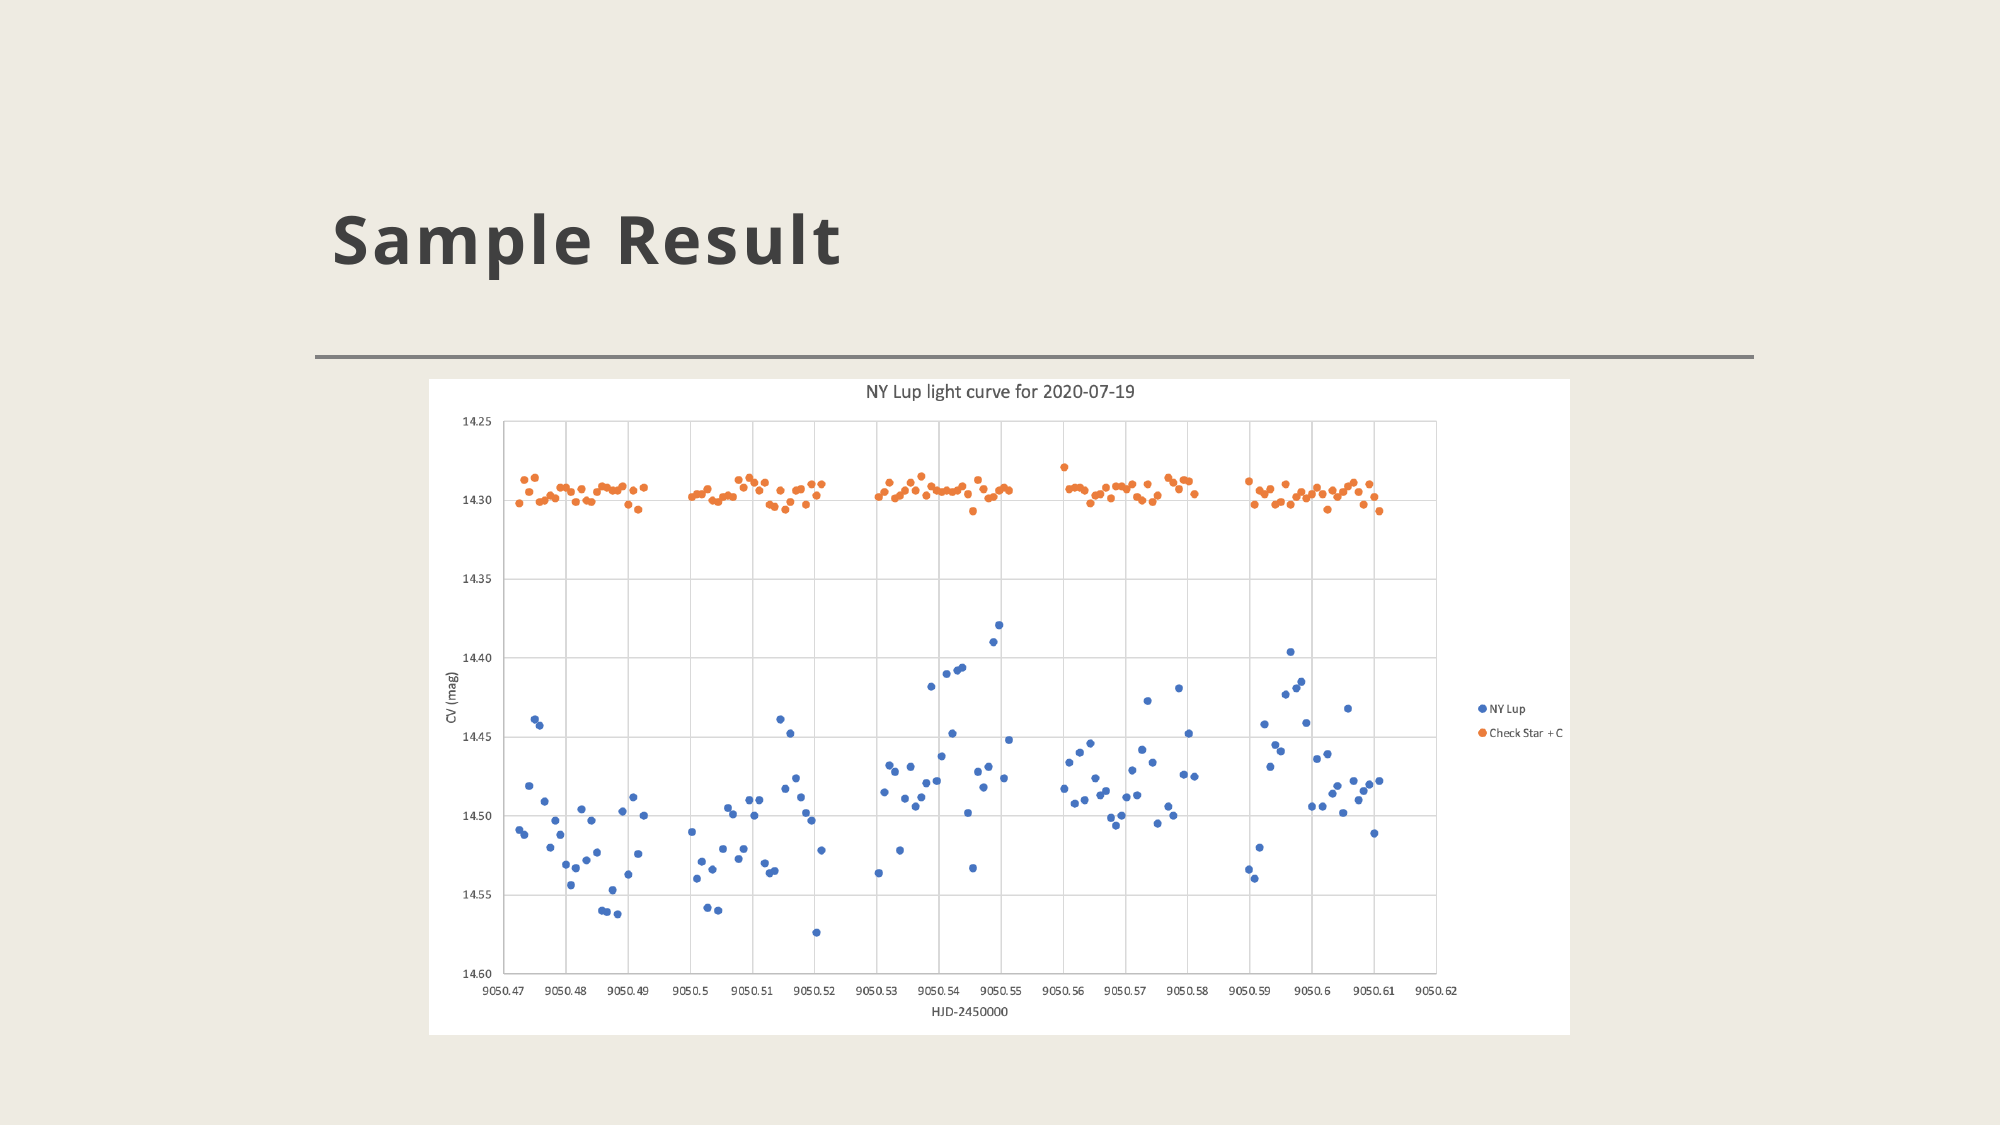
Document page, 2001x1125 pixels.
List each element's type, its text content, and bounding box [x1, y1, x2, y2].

title Sample Result [315, 72, 1754, 294]
picture [429, 378, 1571, 1035]
